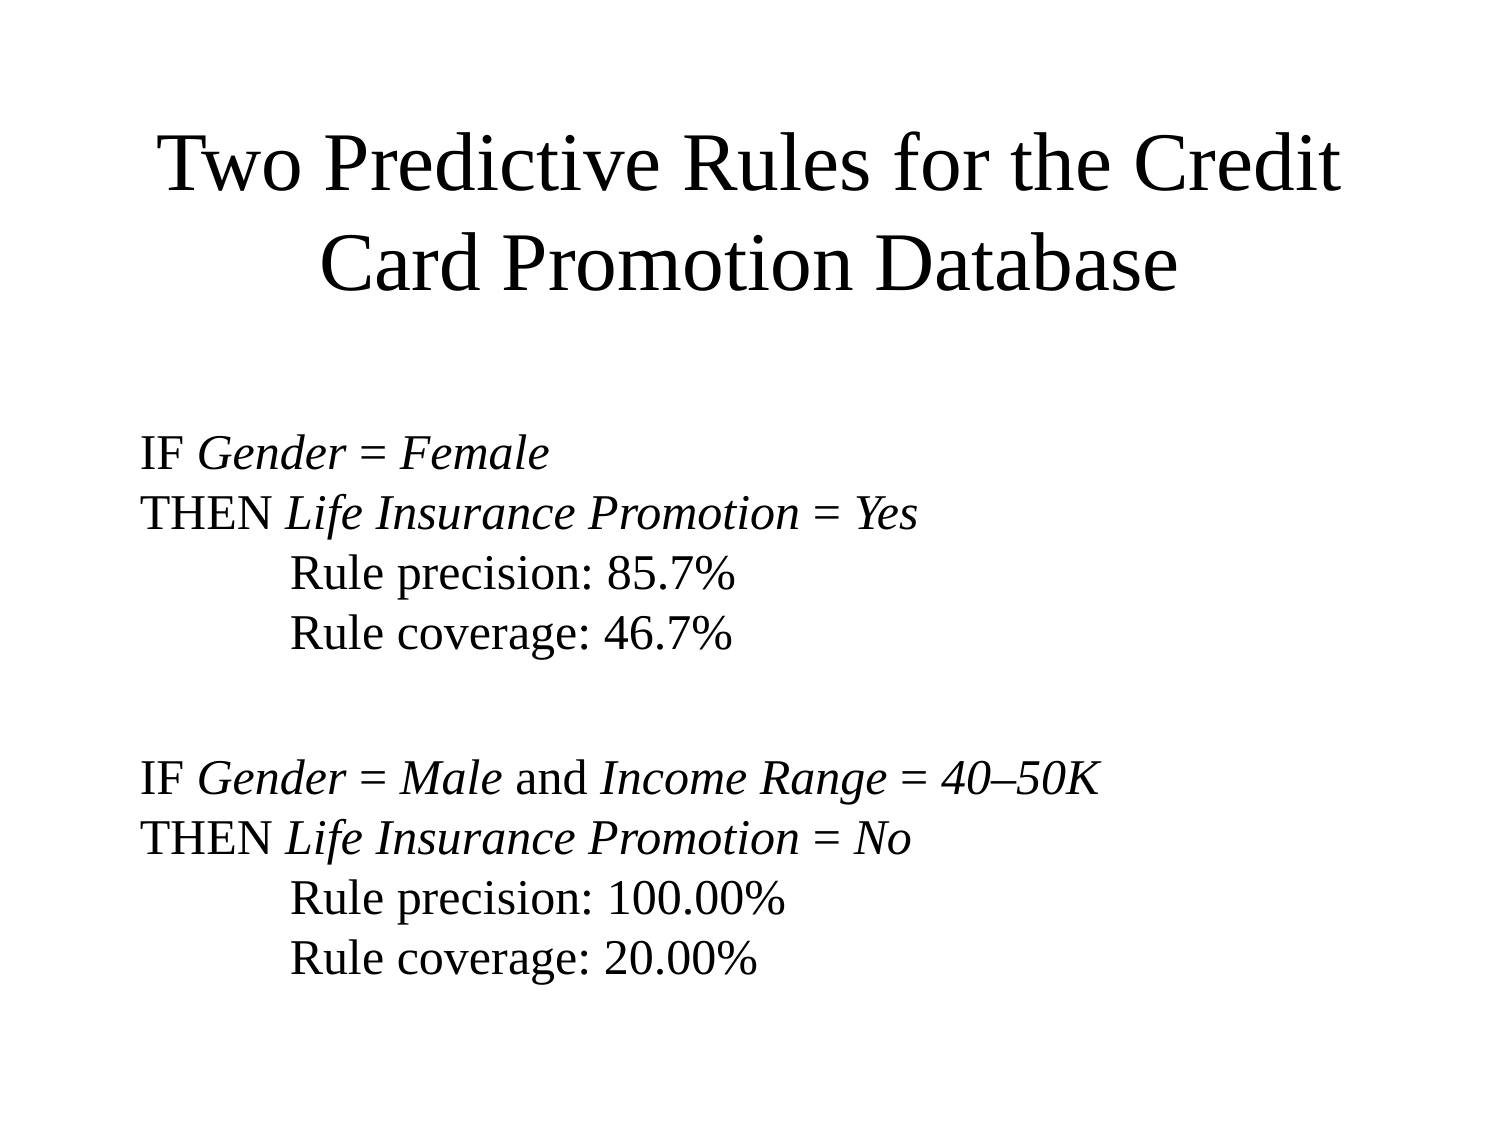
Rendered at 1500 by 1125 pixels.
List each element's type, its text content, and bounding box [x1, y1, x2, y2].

text_box IF Gender = Female THEN Life Insurance Promotion = Yes Rule precision: 85.7% Rule coverage: 46.7% [124, 412, 1325, 728]
text_box Two Predictive Rules for the Credit Card Promotion Database [112, 99, 1388, 288]
text_box IF Gender = Male and Income Range = 40–50K THEN Life Insurance Promotion = No Rule precision: 100.00% Rule coverage: 20.00% [124, 737, 1400, 993]
